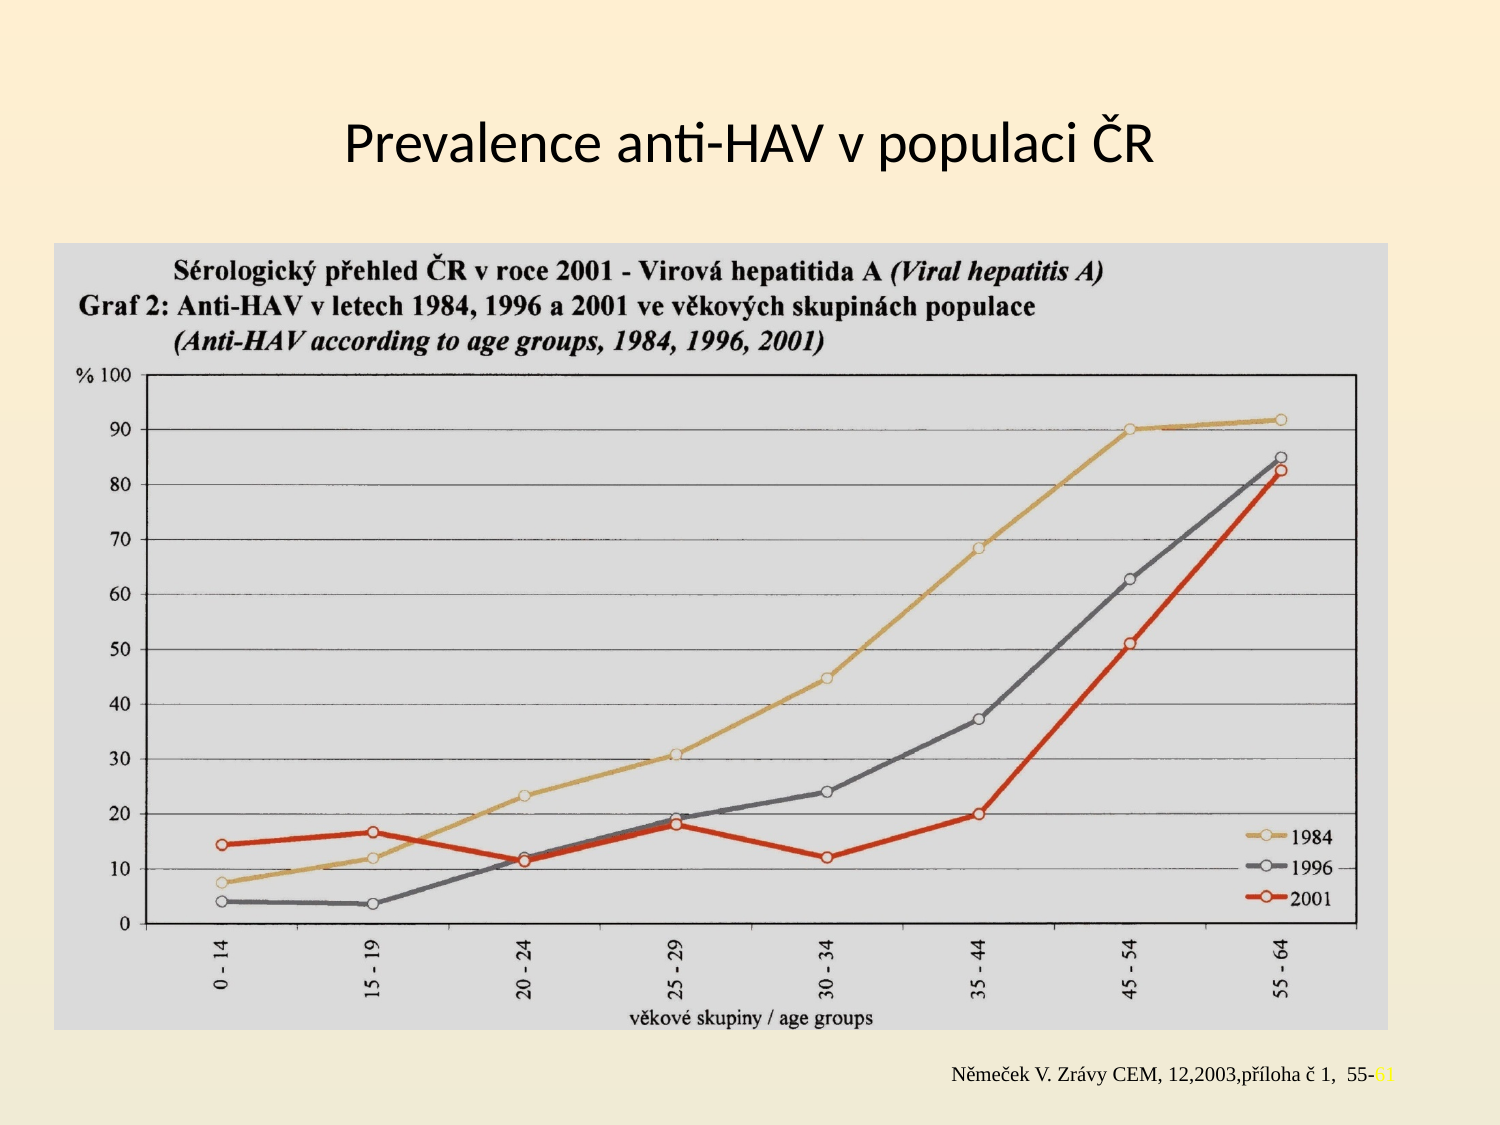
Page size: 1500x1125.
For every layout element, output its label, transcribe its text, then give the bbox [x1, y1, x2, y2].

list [53, 243, 1388, 1030]
title Prevalence anti-HAV v populaci ČR [75, 45, 1425, 233]
text_box Němeček V. Zrávy CEM, 12,2003,příloha č 1, 55-61 [936, 1053, 1412, 1119]
